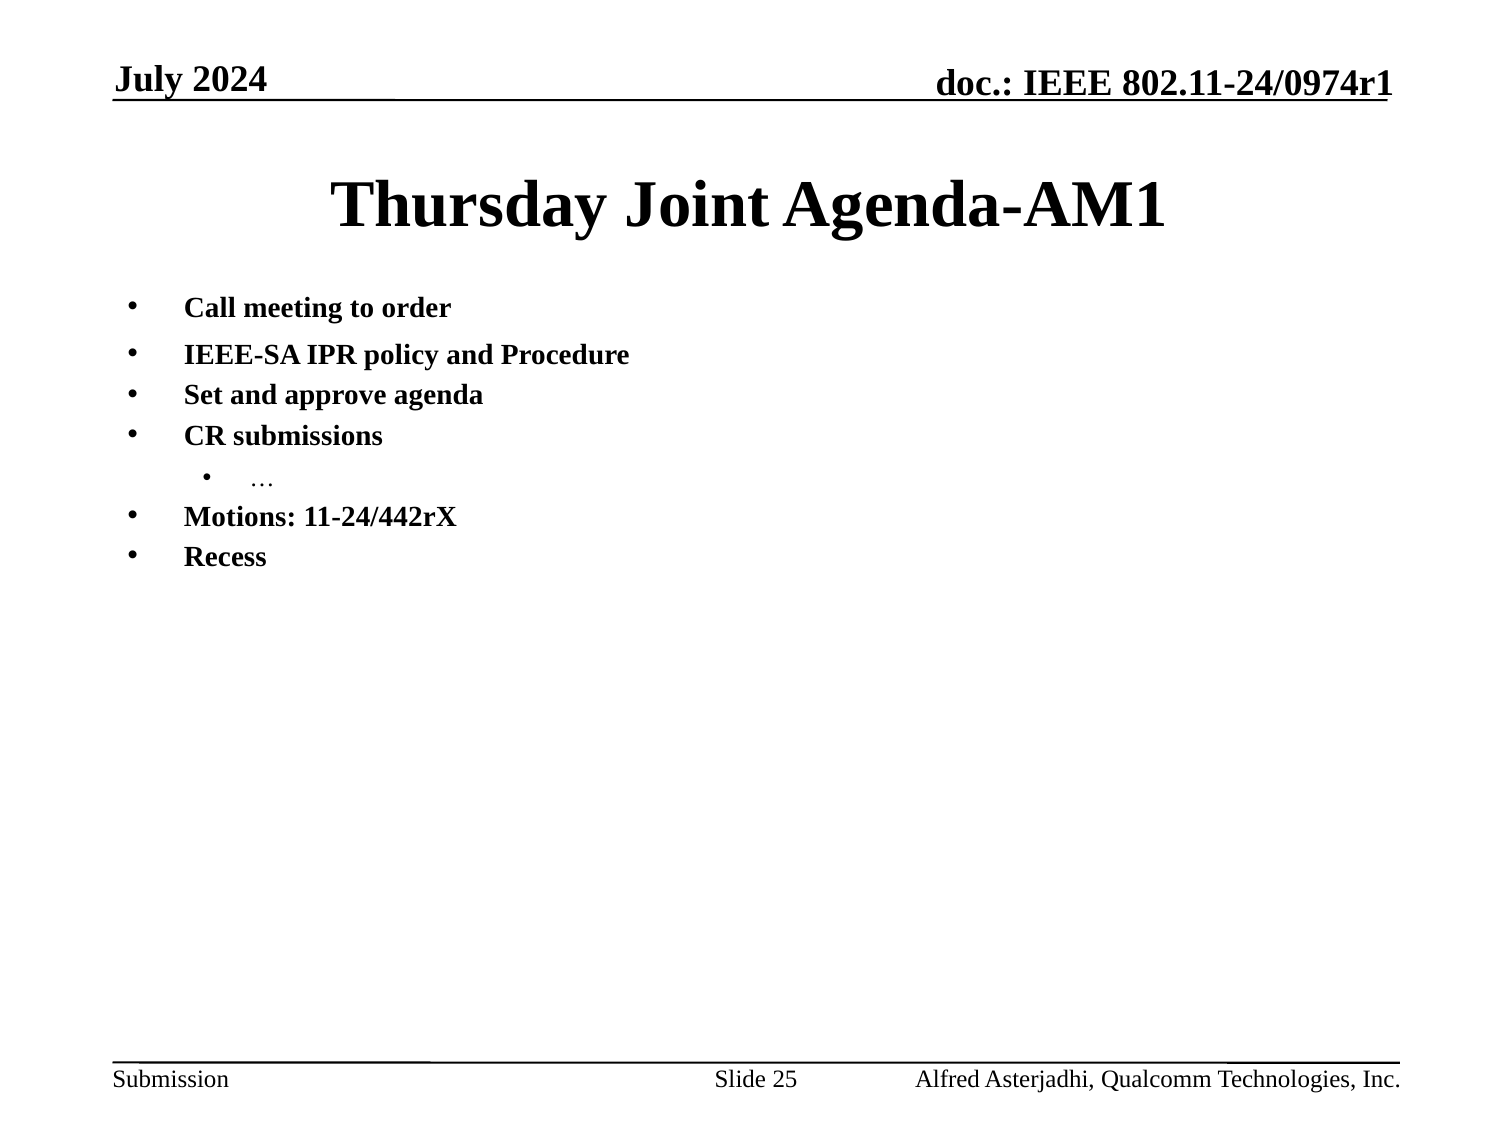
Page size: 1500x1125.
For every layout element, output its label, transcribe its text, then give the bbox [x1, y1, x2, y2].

title Thursday Joint Agenda-AM1 [112, 112, 1388, 286]
footer Alfred Asterjadhi, Qualcomm Technologies, Inc. [878, 1061, 1402, 1093]
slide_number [114, 54, 423, 100]
slide_number Slide 25 [712, 1061, 800, 1123]
list Call meeting to order IEEE-SA IPR policy and Procedure Set and approve agenda CR submissions … Motions: 11-24/442rX Recess [112, 286, 1388, 1060]
